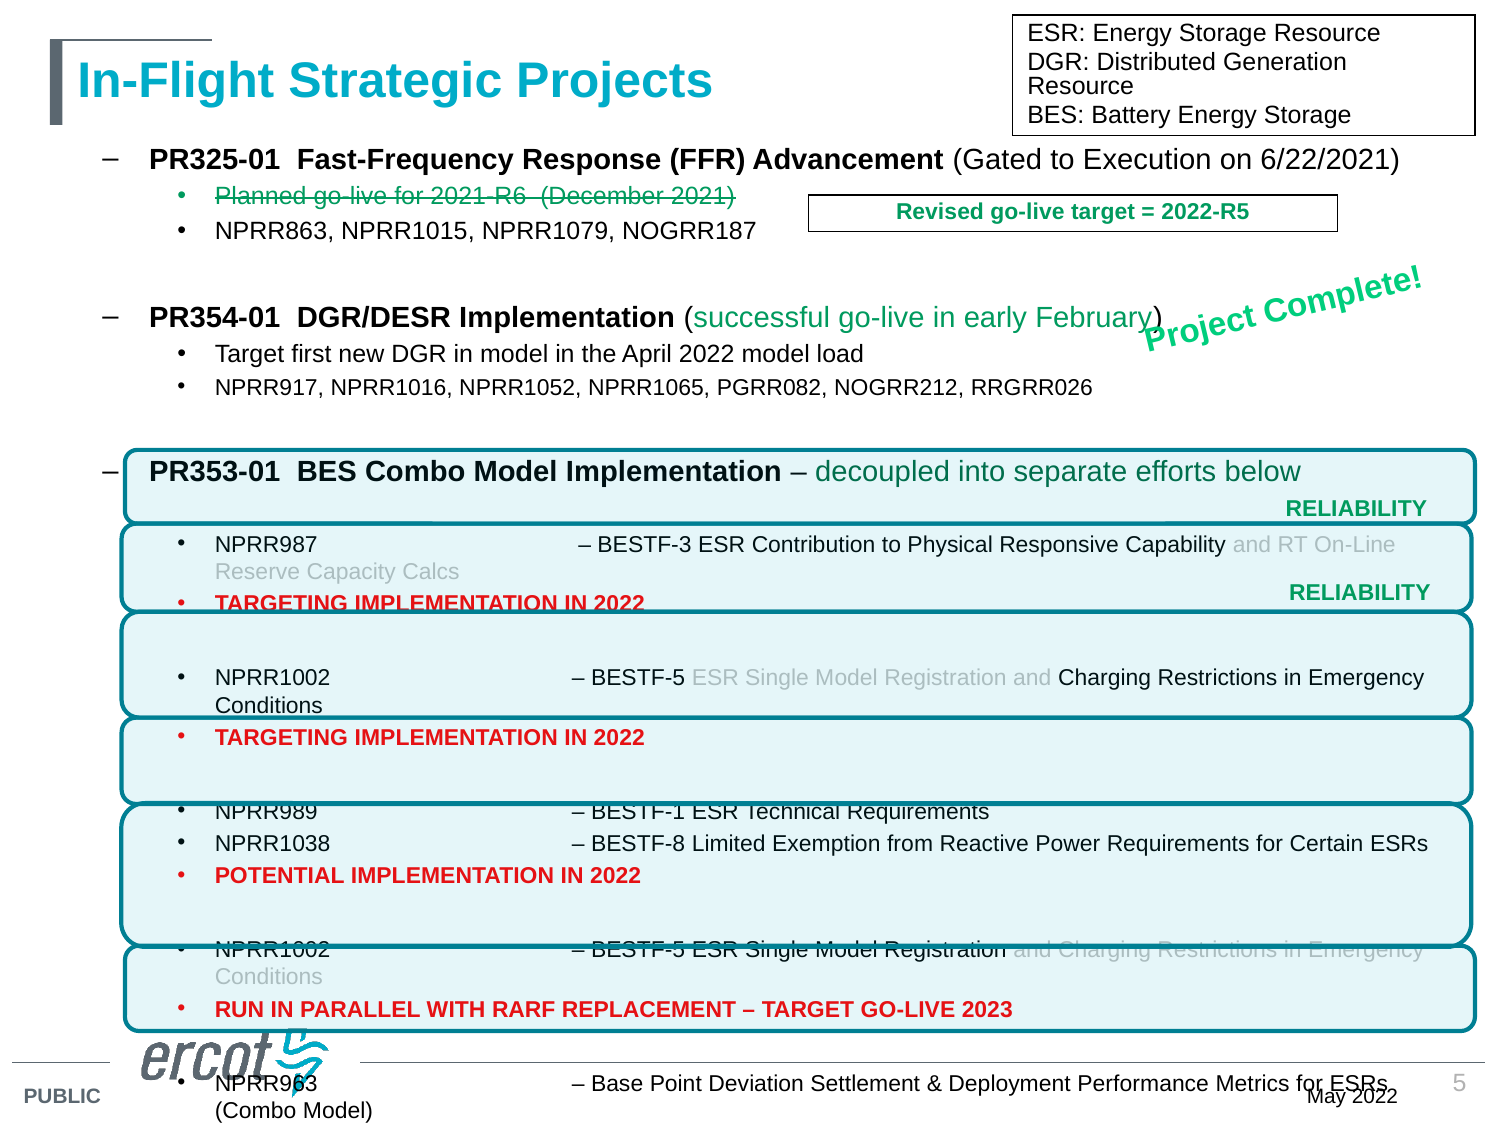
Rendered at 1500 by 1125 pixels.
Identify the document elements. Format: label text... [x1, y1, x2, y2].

text_box [122, 943, 1478, 1034]
title In-Flight Strategic Projects [62, 39, 800, 125]
text_box [119, 609, 1474, 717]
text_box ESR: Energy Storage Resource DGR: Distributed Generation Resource BES: Battery Energy Storage [1012, 15, 1475, 136]
text_box RELIABILITY [1241, 491, 1472, 528]
text_box [119, 521, 1474, 612]
text_box Revised go-live target = 2022-R5 [808, 194, 1338, 232]
text_box Project Complete! [1123, 243, 1443, 370]
text_box [122, 447, 1478, 523]
text_box RELIABILITY [1244, 575, 1475, 613]
text_box [119, 805, 1474, 945]
list PR325-01 Fast-Frequency Response (FFR) Advancement (Gated to Execution on 6/22/2021) Planned go-live for 2021-R6 (December 2021) NPRR863, NPRR1015, NPRR1079, NOGRR187 PR354-01 DGR/DESR Implementation (successful go-live in early February) Target first new DGR in model in the April 2022 model load NPRR917, NPRR1016, NPRR1052, NPRR1065, PGRR082, NOGRR212, RRGRR026 PR353-01 BES Combo Model Implementation – decoupled into separate efforts below NPRR987 – BESTF-3 ESR Contribution to Physical Responsive Capability and RT On-Line Reserve Capacity Calcs TARGETING IMPLEMENTATION IN 2022 NPRR1002 – BESTF-5 ESR Single Model Registration and Charging Restrictions in Emergency Conditions TARGETING IMPLEMENTATION IN 2022 NPRR989 – BESTF-1 ESR Technical Requirements NPRR1038 – BESTF-8 Limited Exemption from Reactive Power Requirements for Certain ESRs POTENTIAL IMPLEMENTATION IN 2022 NPRR1002 – BESTF-5 ESR Single Model Registration and Charging Restrictions in Emergency Conditions RUN IN PARALLEL WITH RARF REPLACEMENT – TARGET GO-LIVE 2023 NPRR963 – Base Point Deviation Settlement & Deployment Performance Metrics for ESRs (Combo Model) NPRR987 – BESTF-3 ESR Contribution to Physical Responsive Capability and RT On-Line Reserve Capacity Calcs NPRR1069 – Align Ancillary Service Responsibility for ESRs with NPRR987 EXPECTED IMPLEMENTATION AFTER ECRS IN 2023 NPRR1026 – BESTF-7 Self-Limiting Facilities and Self-Limiting Resources IMPLEMENTATION TIMELINE TBD [12, 132, 1488, 1008]
slide_number 5 [1437, 1064, 1475, 1099]
text_box [119, 715, 1474, 807]
picture [137, 1034, 332, 1100]
